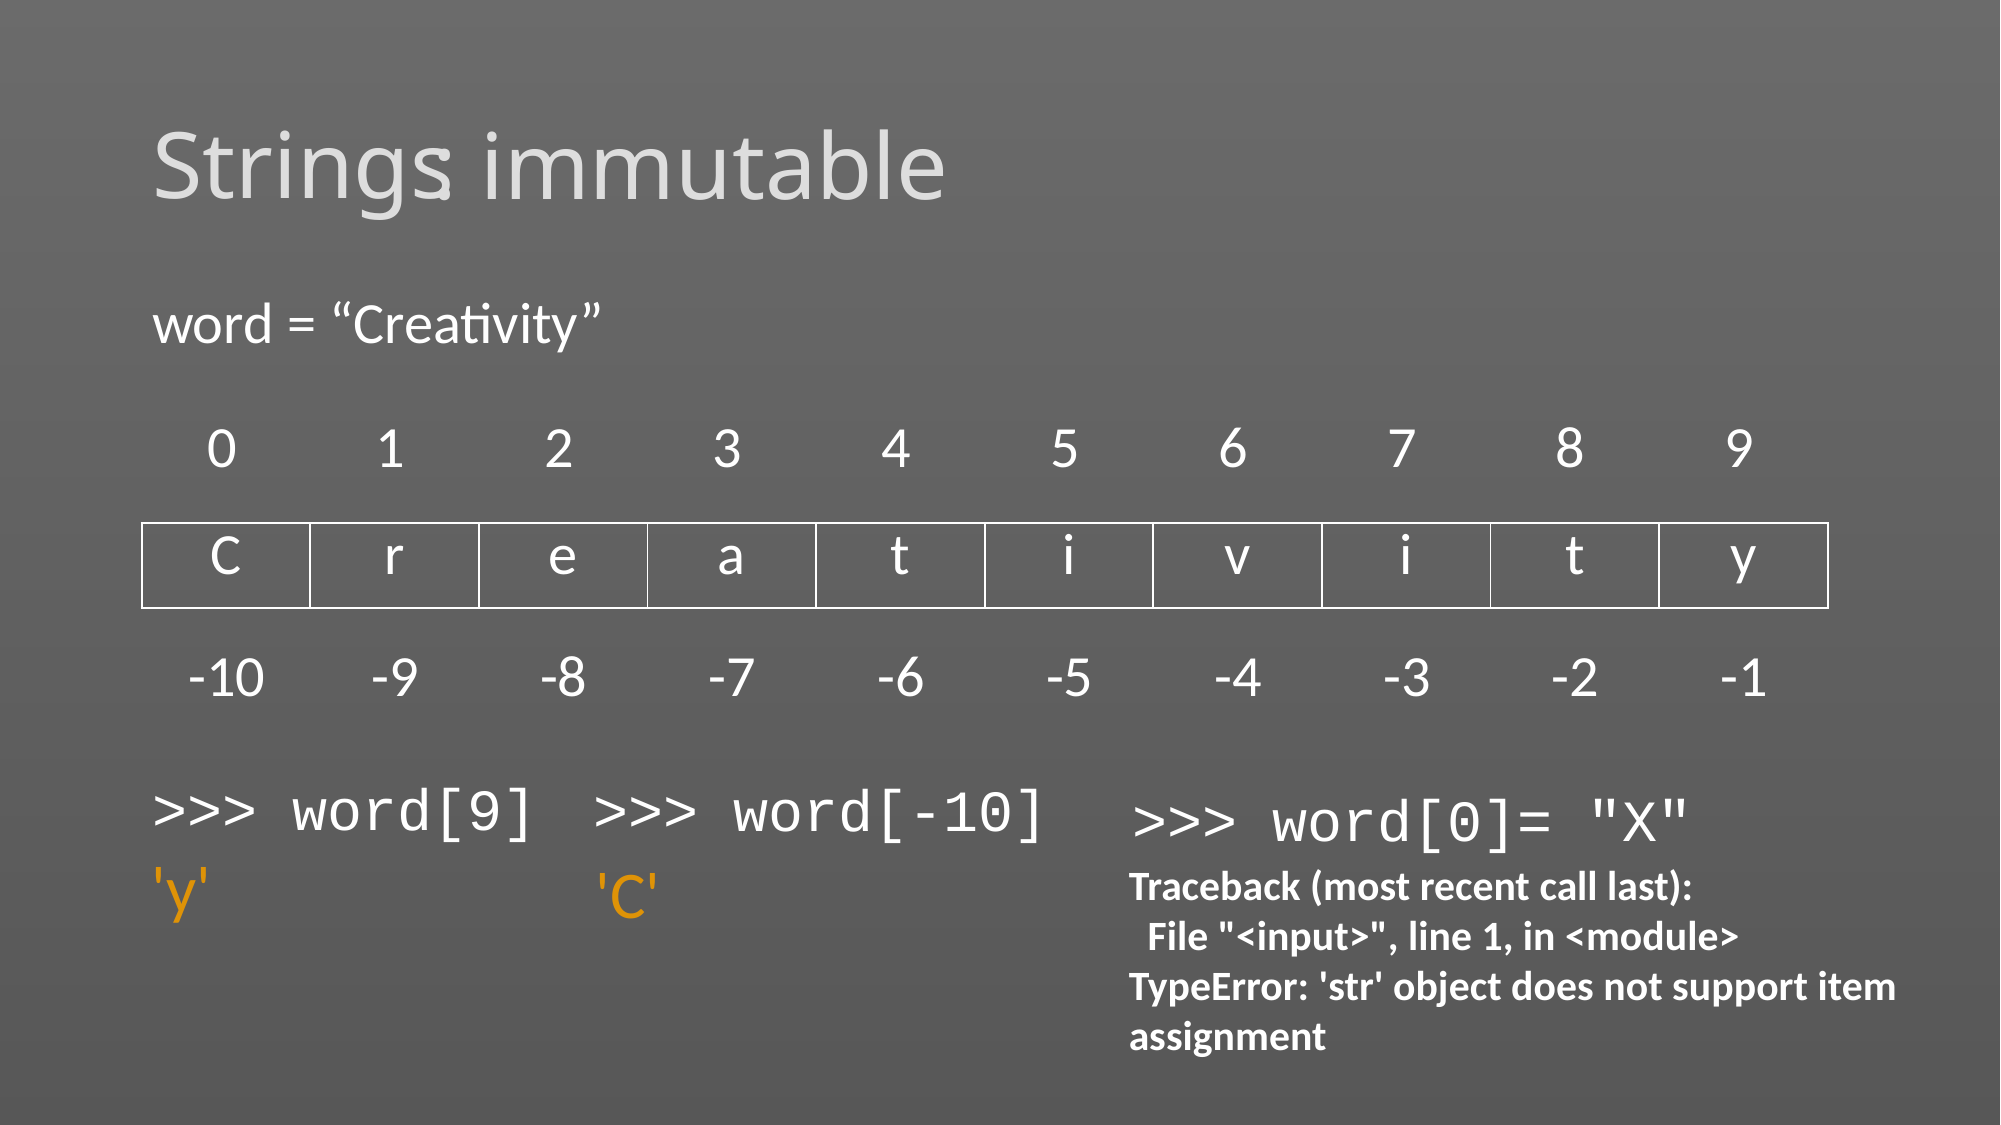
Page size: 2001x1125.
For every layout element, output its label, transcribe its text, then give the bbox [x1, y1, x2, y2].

table_header -6 [817, 645, 985, 730]
text_box 'C' [580, 844, 676, 940]
table_header -4 [1154, 645, 1323, 730]
table_header -5 [985, 645, 1154, 730]
title Strings [137, 59, 1863, 278]
text_box >>> word[-10] [676, 765, 1084, 851]
table_header t [1491, 524, 1658, 607]
table_header i [1323, 524, 1490, 607]
table_header 9 [1655, 416, 1824, 501]
table_header C [143, 524, 309, 607]
text_box >>> word[9] [137, 764, 762, 850]
table_header y [1660, 524, 1827, 607]
table_header 8 [1486, 416, 1655, 501]
table_header 4 [812, 416, 980, 501]
table_header 1 [306, 416, 475, 501]
table_header -8 [480, 645, 648, 730]
text_box >>> word[0]= "X" [1117, 775, 2000, 861]
table_header i [986, 524, 1152, 607]
table_header 0 [137, 416, 306, 501]
table_header t [817, 524, 984, 607]
table_header -2 [1491, 645, 1660, 730]
table_header 7 [1318, 416, 1486, 501]
table_header 5 [980, 416, 1149, 501]
table_header e [480, 524, 647, 607]
table_header -3 [1323, 645, 1491, 730]
table_header -1 [1660, 645, 1828, 730]
table_header -9 [311, 645, 480, 730]
table_header 6 [1149, 416, 1318, 501]
table_header 3 [643, 416, 812, 501]
table_header -7 [648, 645, 817, 730]
text_box Traceback (most recent call last): File "<input>", line 1, in <module> TypeError: 'str' object does not support item assignment [1113, 851, 1970, 1067]
table_header -10 [142, 645, 311, 730]
text_box 'y' [136, 838, 227, 934]
text_box word = “Creativity” [137, 277, 699, 363]
table_header r [311, 524, 478, 607]
table_header v [1154, 524, 1321, 607]
text_box : immutable [417, 100, 1264, 226]
table_header 2 [475, 416, 643, 501]
table_header a [648, 524, 815, 607]
